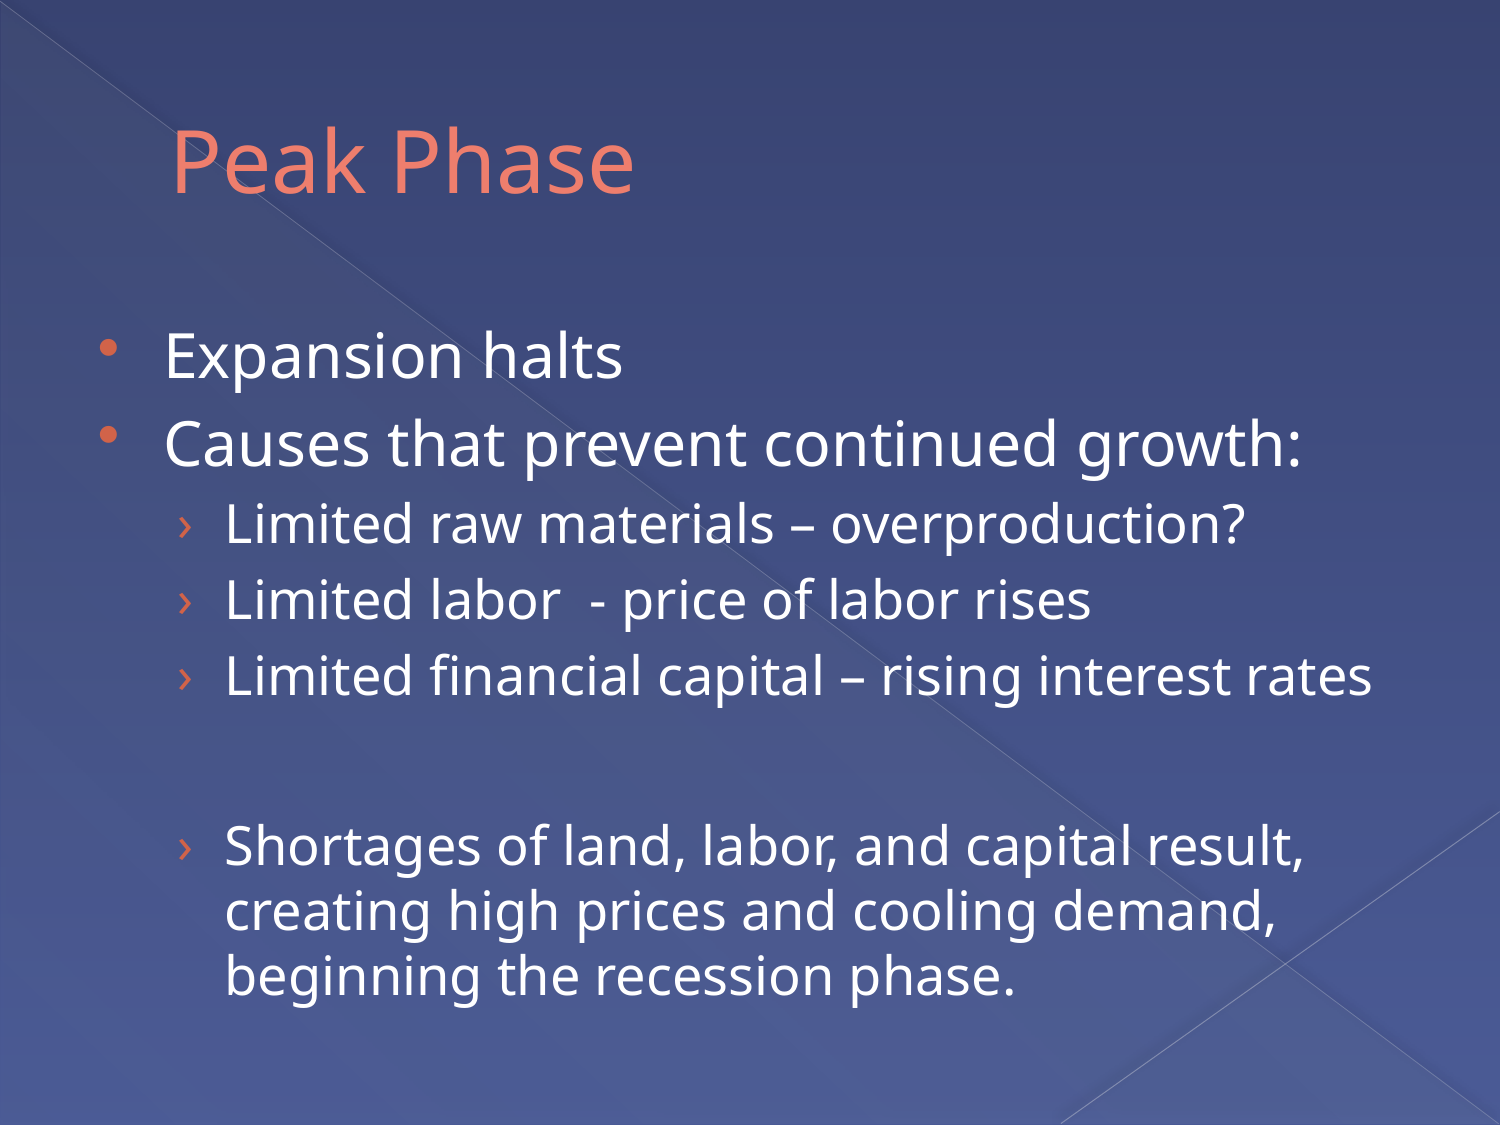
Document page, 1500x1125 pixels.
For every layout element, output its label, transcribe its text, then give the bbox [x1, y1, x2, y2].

list Expansion halts Causes that prevent continued growth: Limited raw materials – overproduction? Limited labor - price of labor rises Limited financial capital – rising interest rates Shortages of land, labor, and capital result, creating high prices and cooling demand, beginning the recession phase. [75, 308, 1425, 1059]
title Peak Phase [75, 43, 1425, 274]
